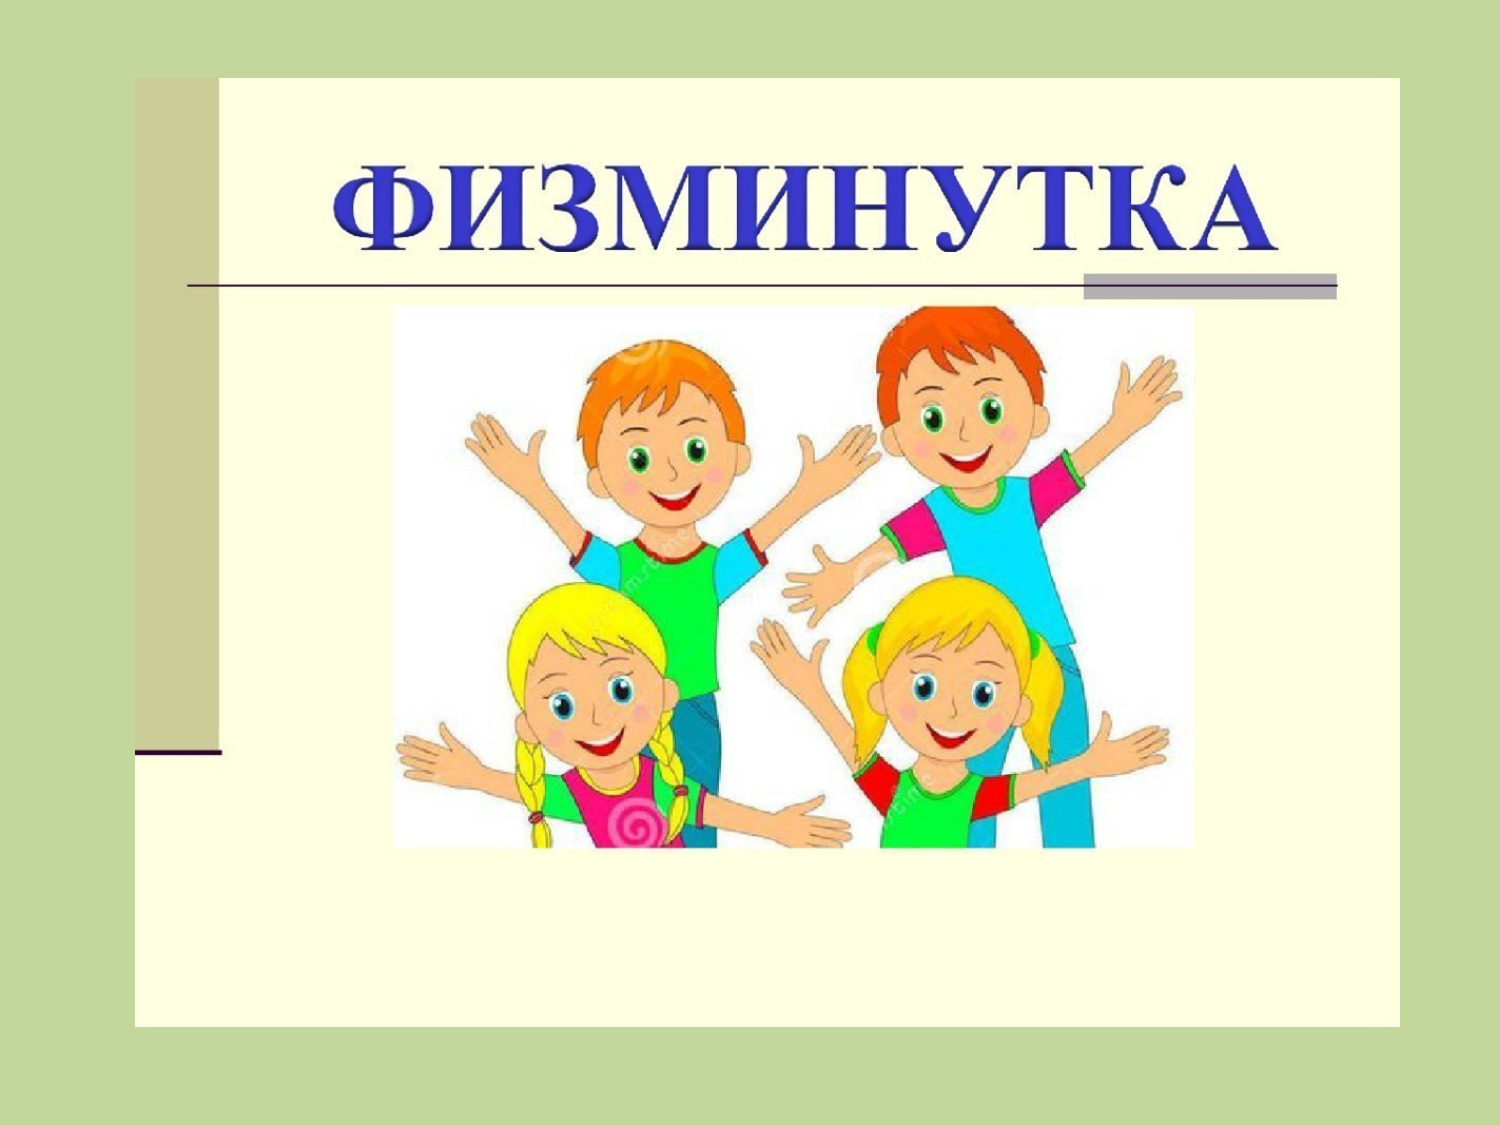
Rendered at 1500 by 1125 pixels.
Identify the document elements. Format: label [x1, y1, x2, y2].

picture [135, 77, 1400, 1027]
